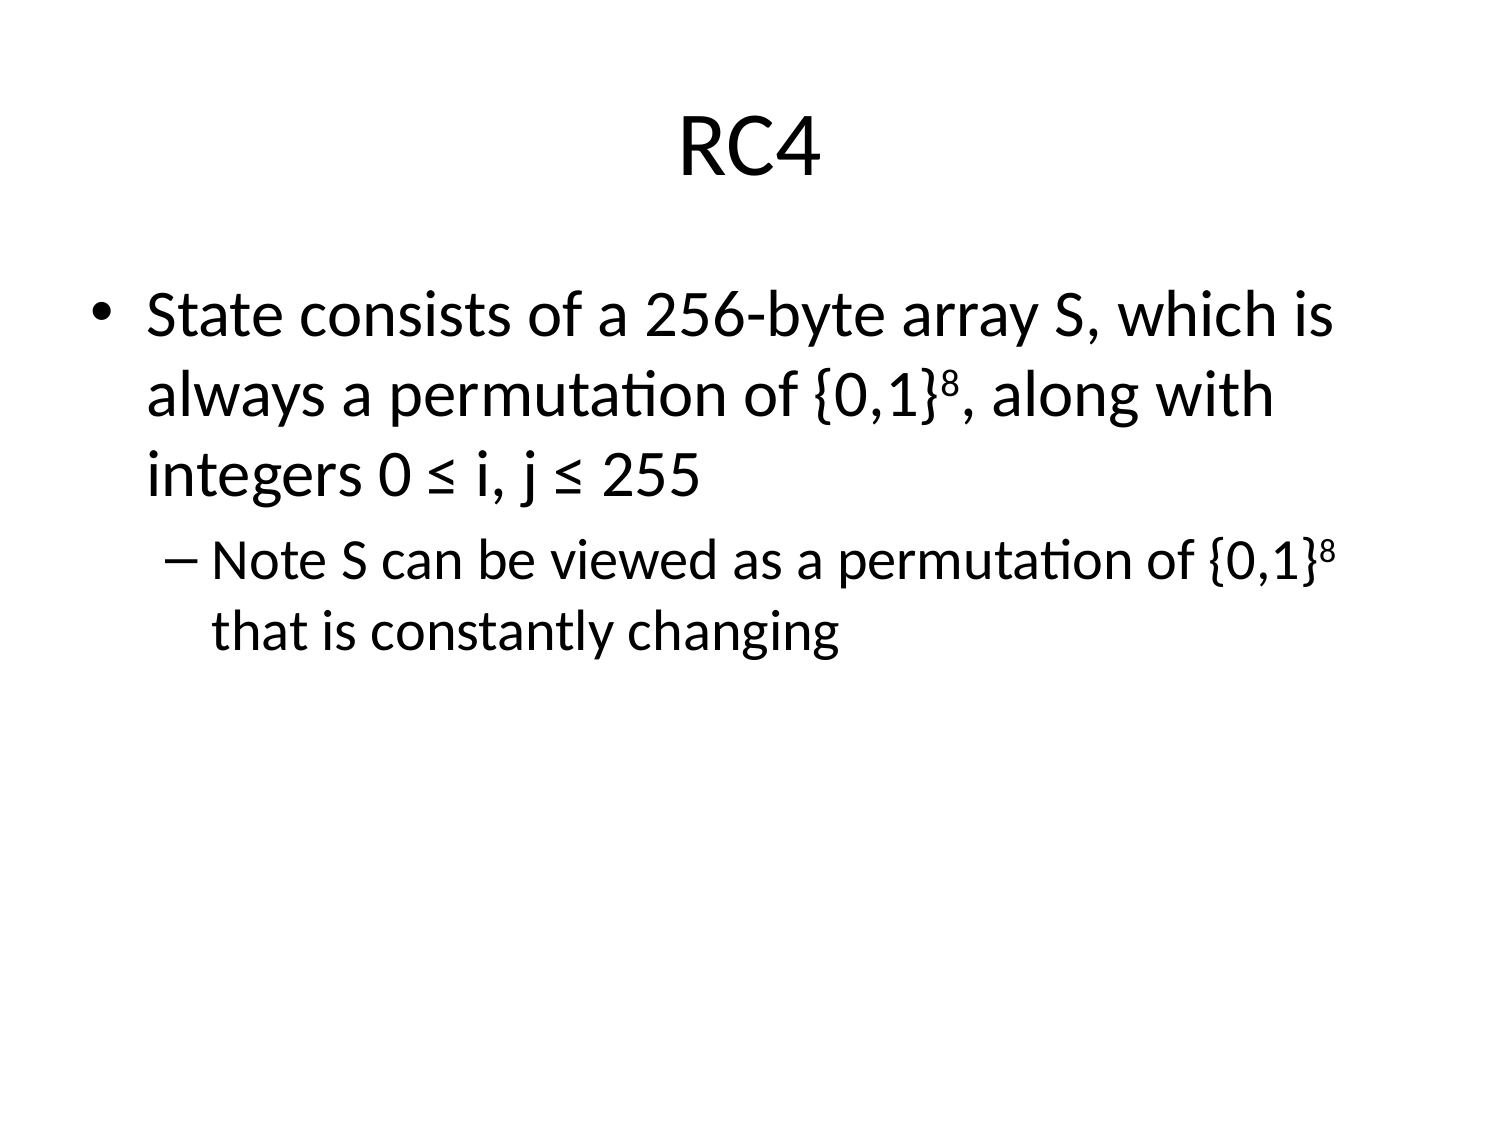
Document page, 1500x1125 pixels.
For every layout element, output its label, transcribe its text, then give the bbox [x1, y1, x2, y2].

title RC4 [75, 45, 1425, 233]
list State consists of a 256-byte array S, which is always a permutation of {0,1}8, along with integers 0 ≤ i, j ≤ 255 Note S can be viewed as a permutation of {0,1}8 that is constantly changing [75, 262, 1425, 1005]
